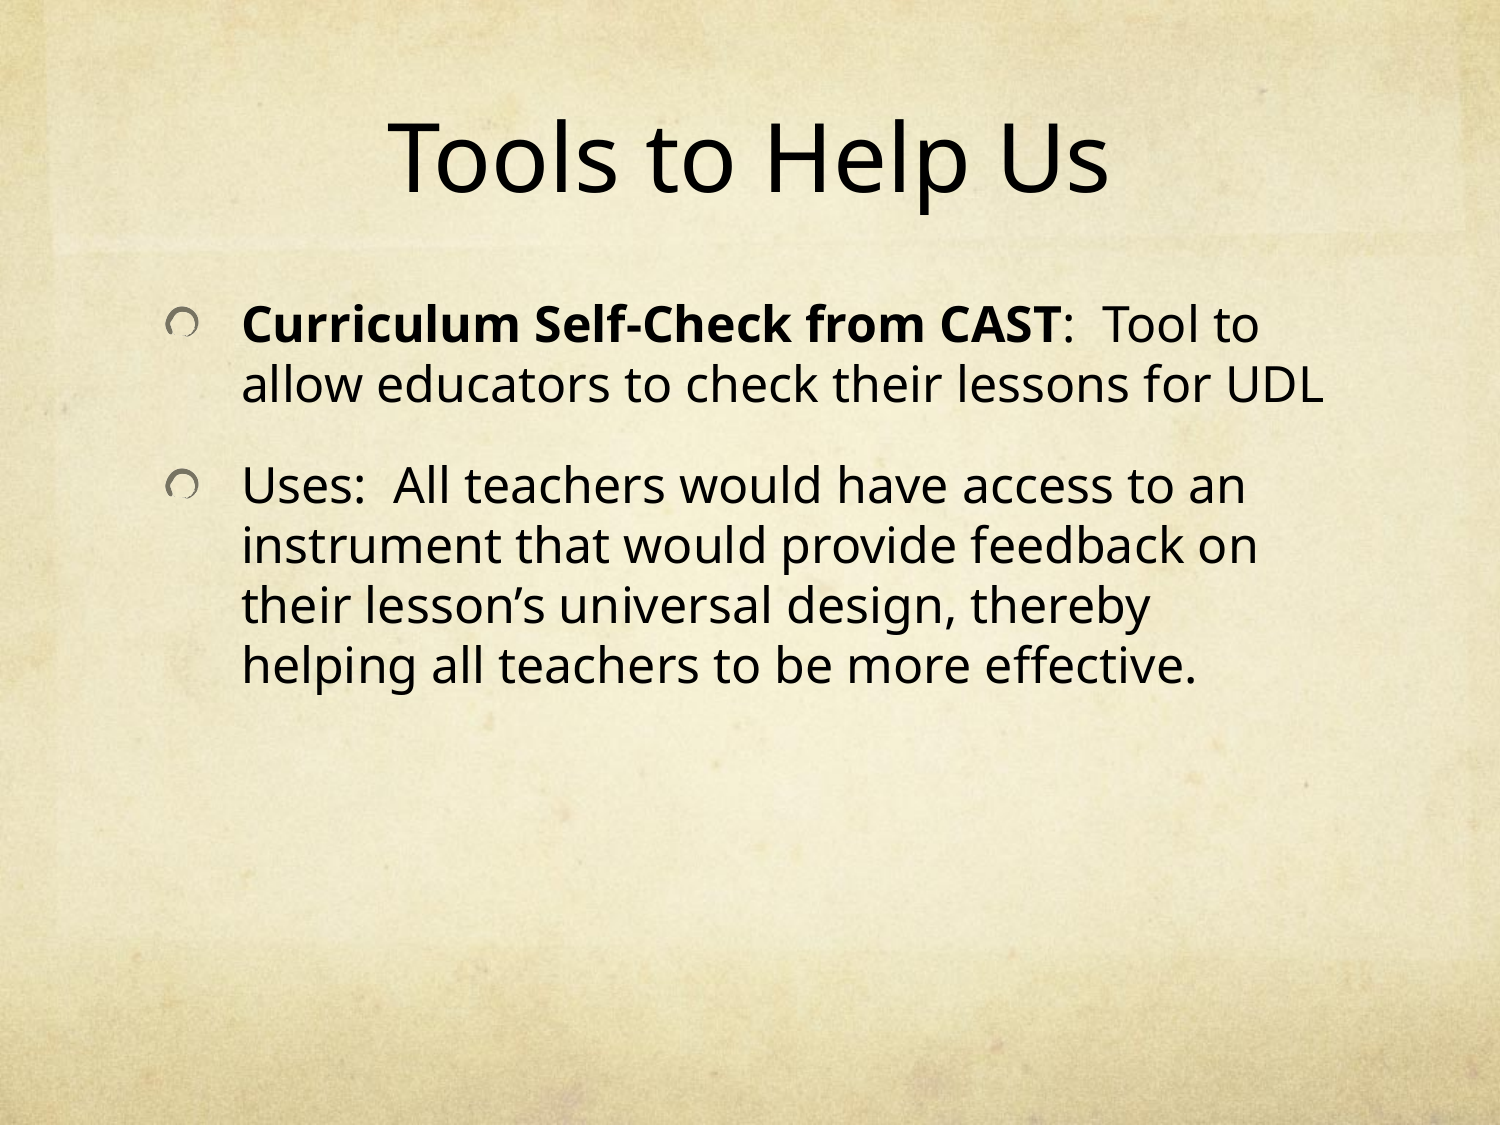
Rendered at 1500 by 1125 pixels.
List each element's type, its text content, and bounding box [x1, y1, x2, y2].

title Tools to Help Us [150, 82, 1350, 225]
list Curriculum Self-Check from CAST: Tool to allow educators to check their lessons for UDL Uses: All teachers would have access to an instrument that would provide feedback on their lesson’s universal design, thereby helping all teachers to be more effective. [150, 284, 1350, 950]
picture [0, 0, 1500, 1125]
